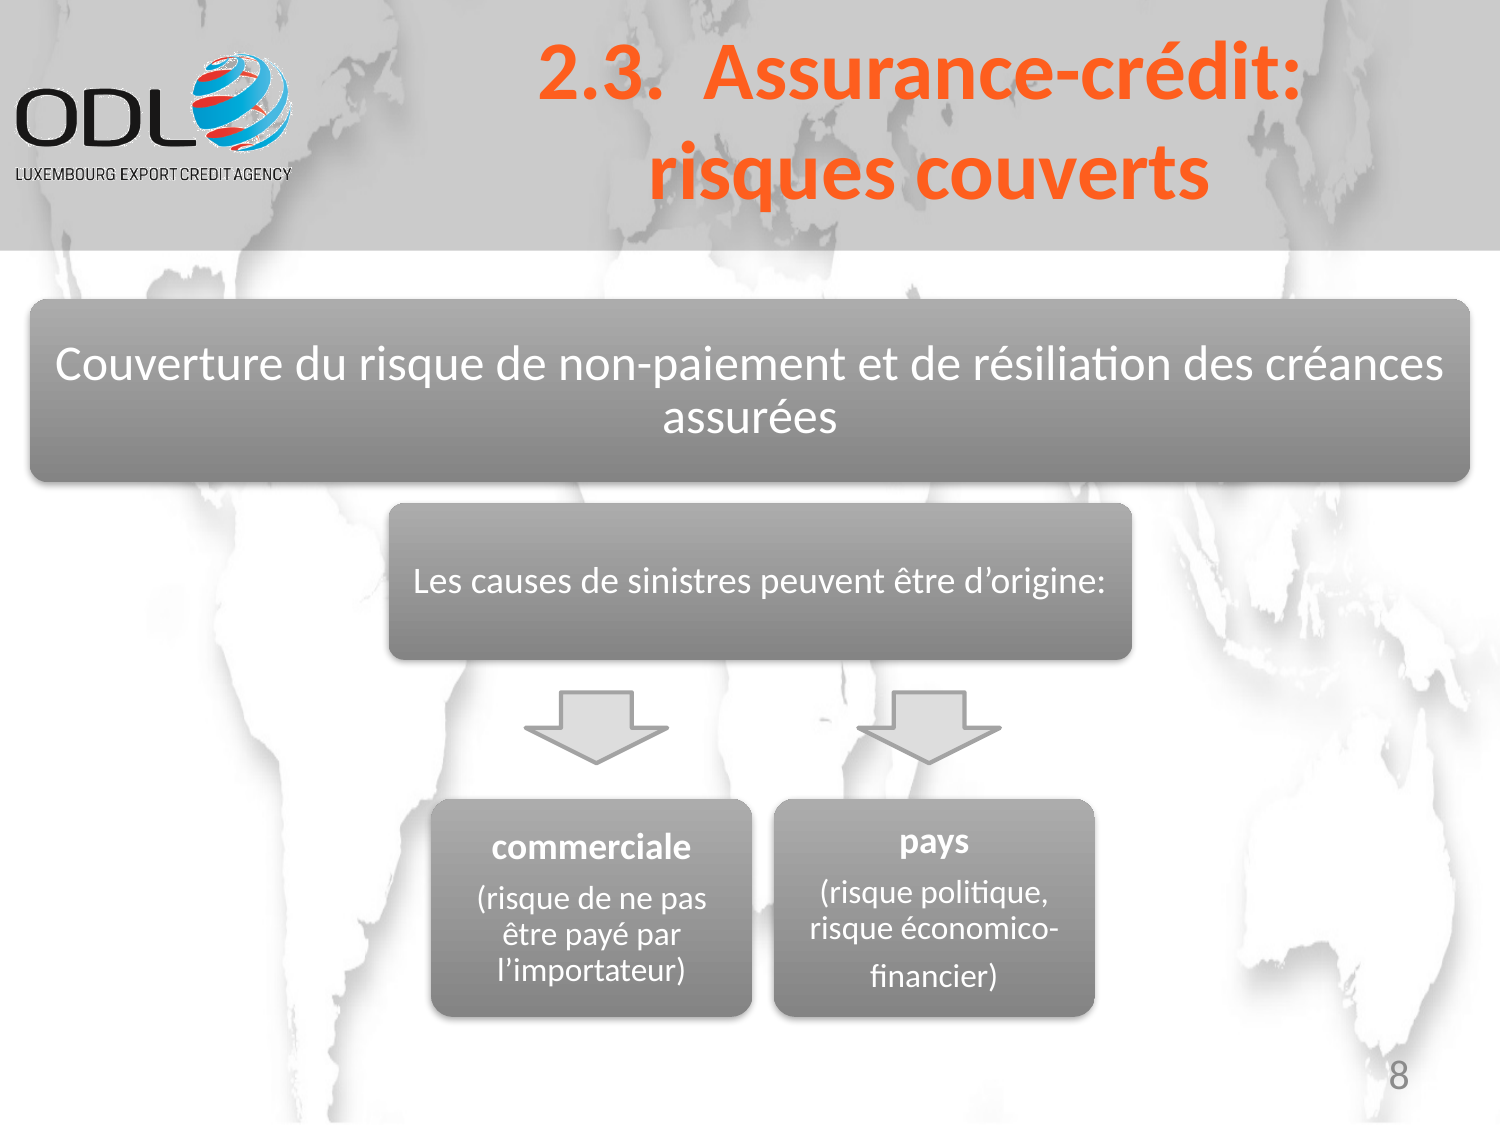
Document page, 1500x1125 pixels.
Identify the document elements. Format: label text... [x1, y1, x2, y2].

picture [0, 0, 349, 240]
text_box 2.3. Assurance-crédit: risques couverts [360, 0, 1500, 233]
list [29, 262, 1471, 1024]
slide_number 8 [1074, 1042, 1425, 1103]
